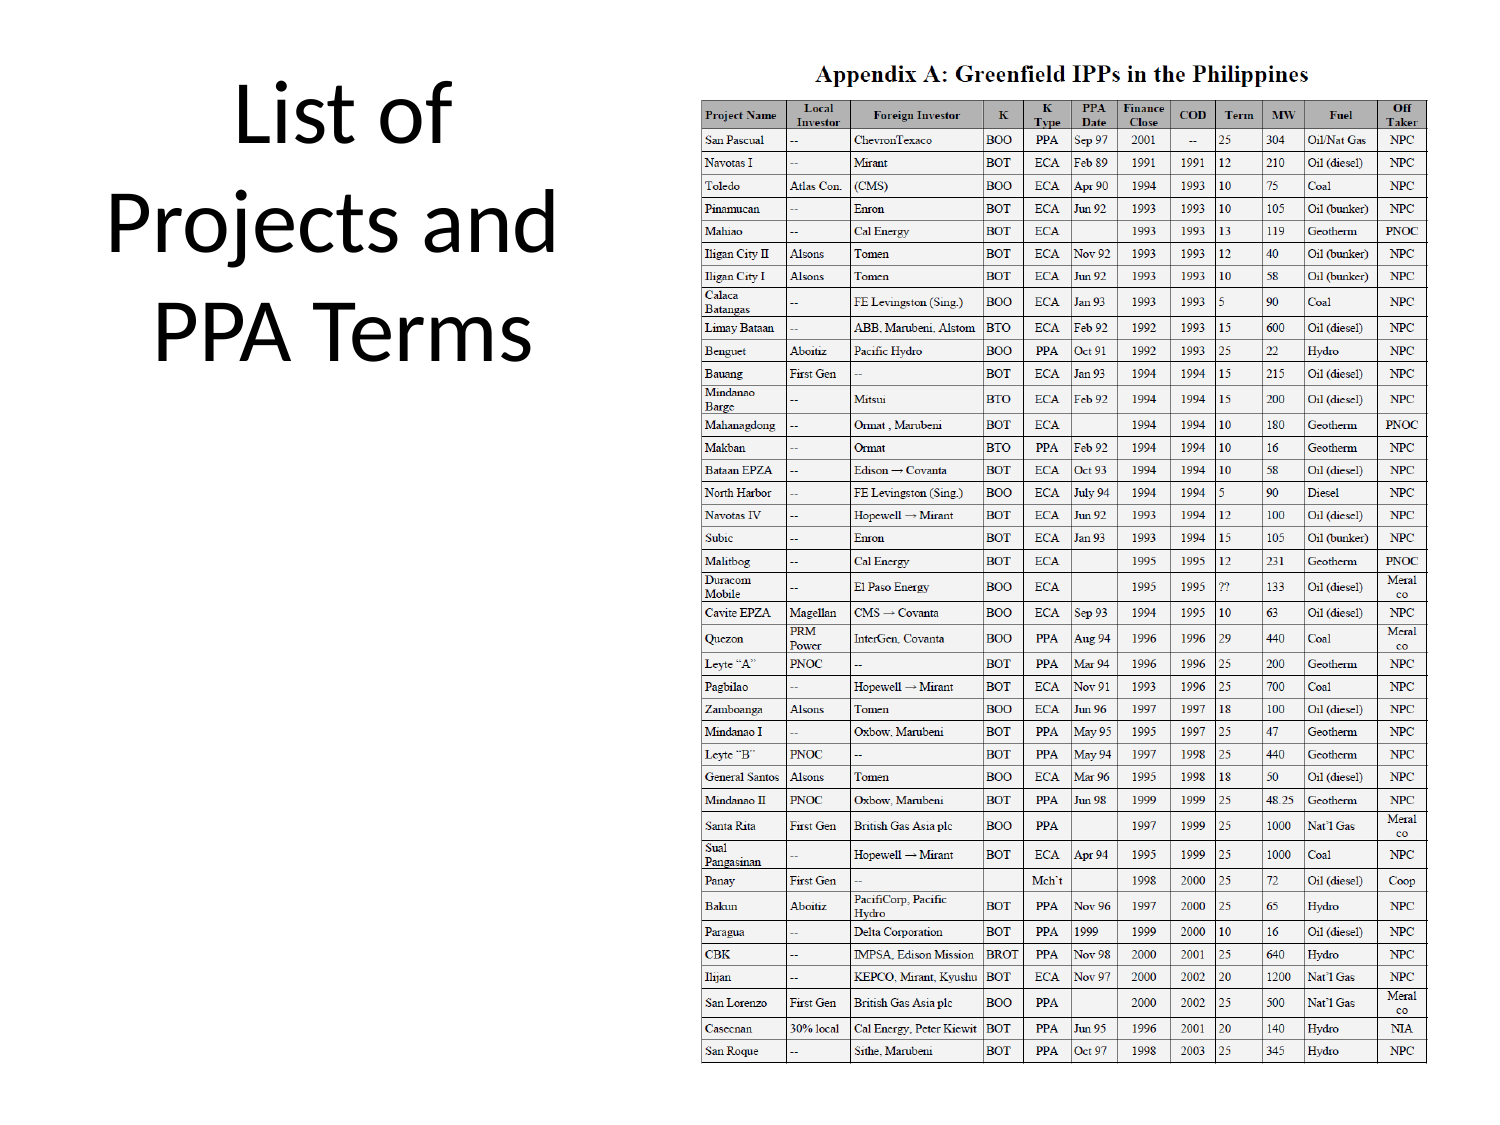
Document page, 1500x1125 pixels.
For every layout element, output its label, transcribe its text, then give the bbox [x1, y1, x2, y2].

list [687, 62, 1459, 1099]
title List of Projects and PPA Terms [75, 45, 613, 388]
